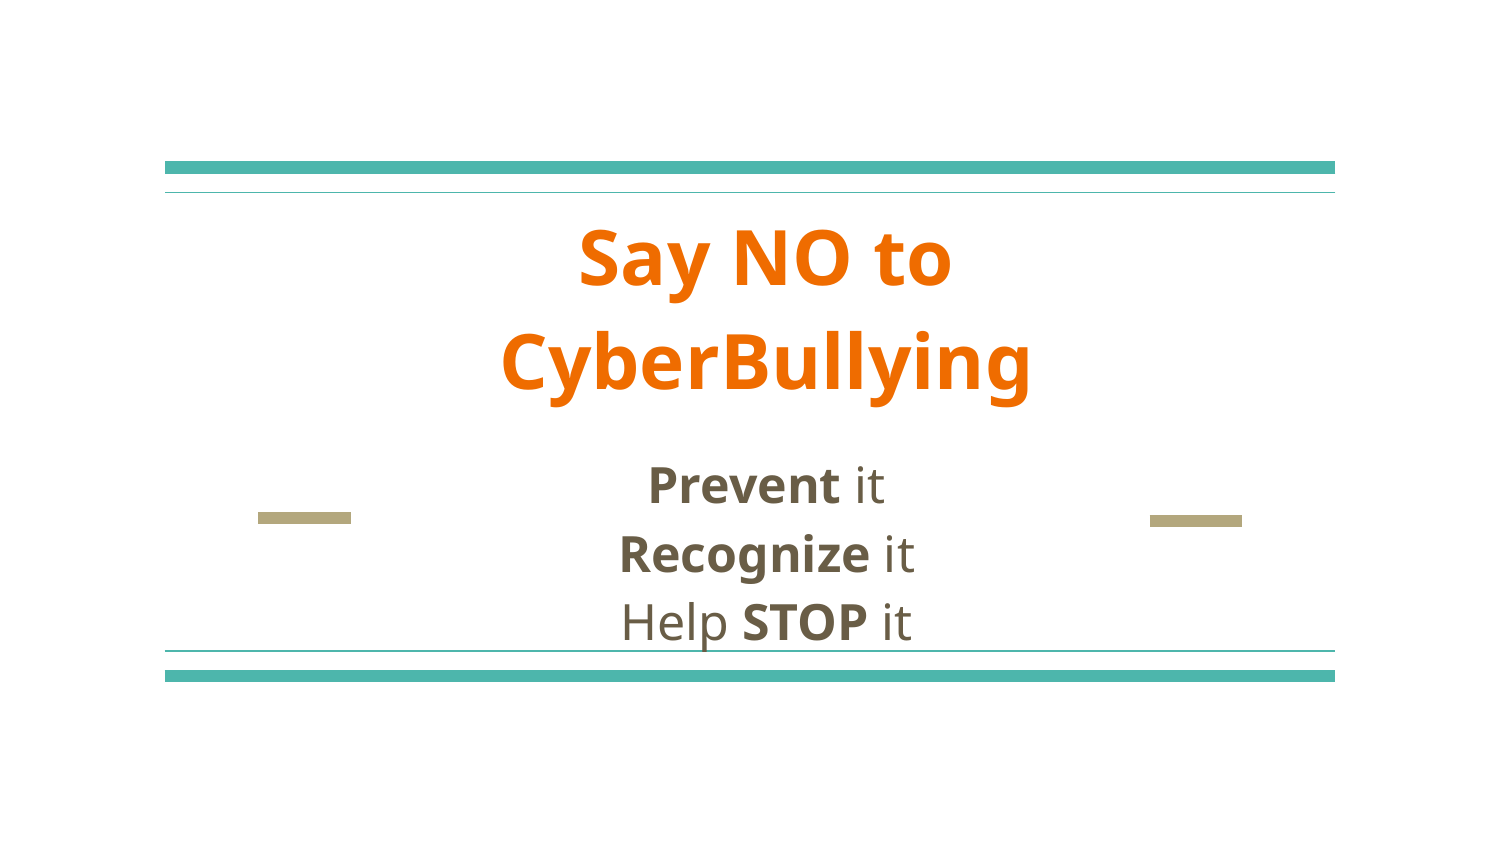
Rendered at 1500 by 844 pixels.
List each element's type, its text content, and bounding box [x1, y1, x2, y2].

title Say NO to CyberBullying [292, 187, 1241, 427]
subtitle Prevent it Recognize it Help STOP it [191, 435, 1342, 796]
